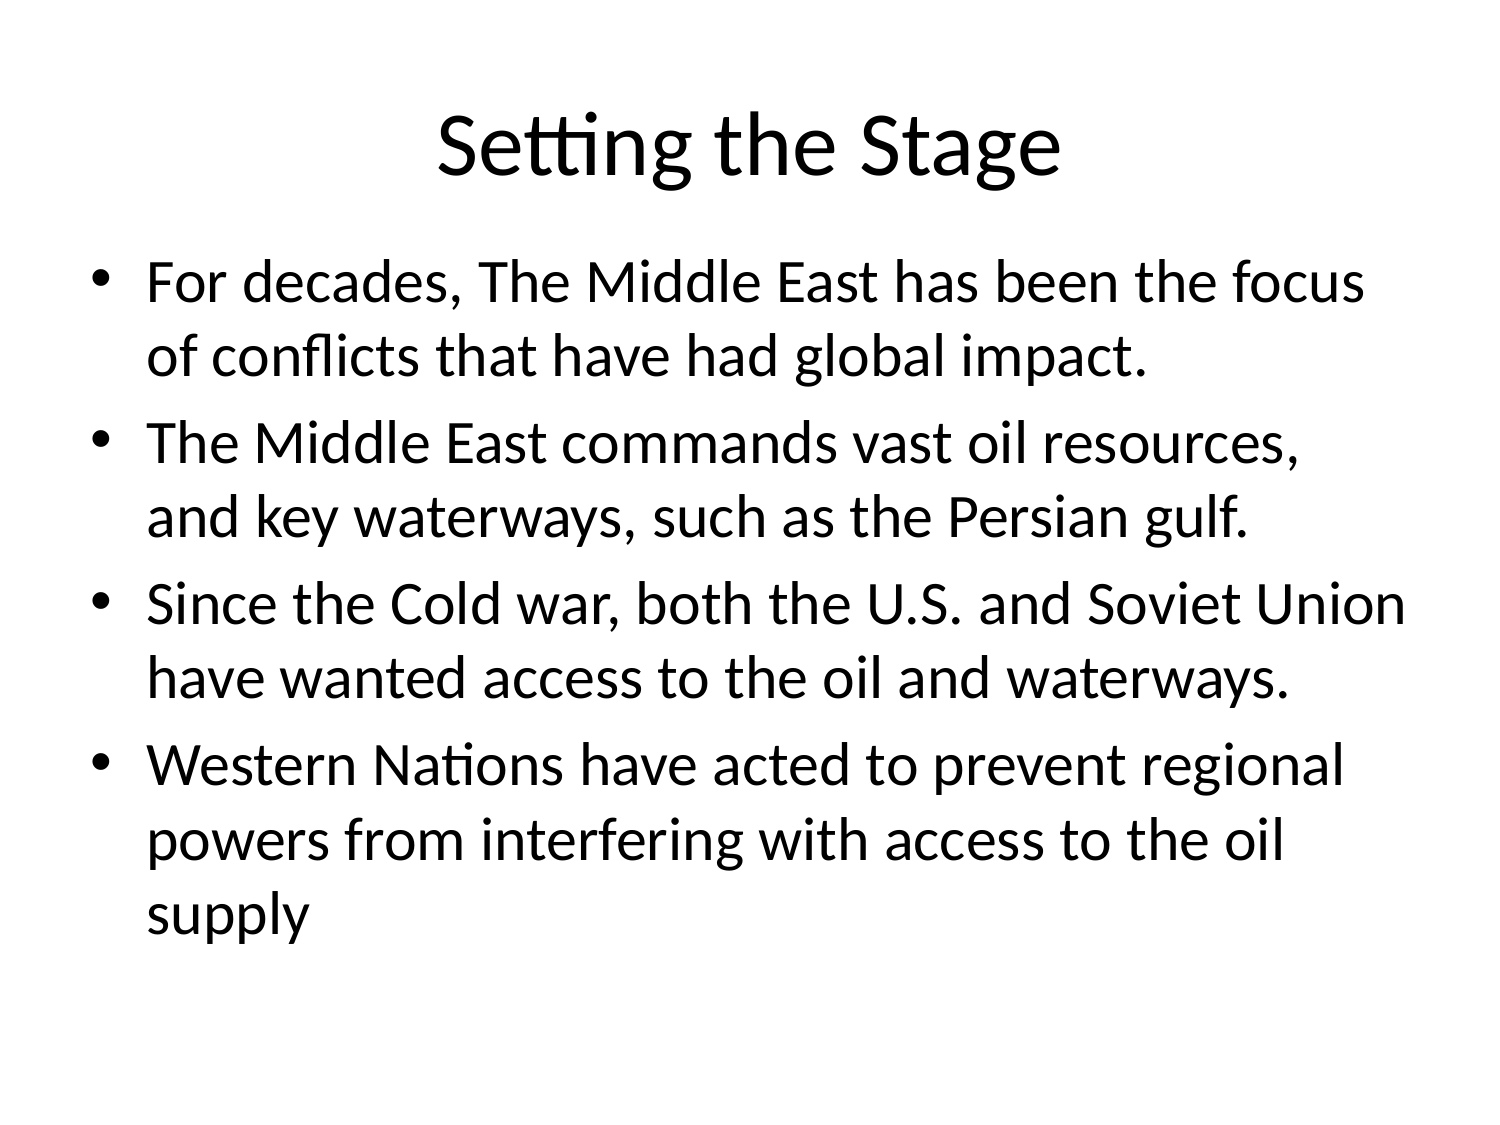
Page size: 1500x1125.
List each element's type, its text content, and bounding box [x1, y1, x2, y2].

list For decades, The Middle East has been the focus of conflicts that have had global impact. The Middle East commands vast oil resources, and key waterways, such as the Persian gulf. Since the Cold war, both the U.S. and Soviet Union have wanted access to the oil and waterways. Western Nations have acted to prevent regional powers from interfering with access to the oil supply [75, 232, 1425, 975]
title Setting the Stage [75, 45, 1425, 232]
